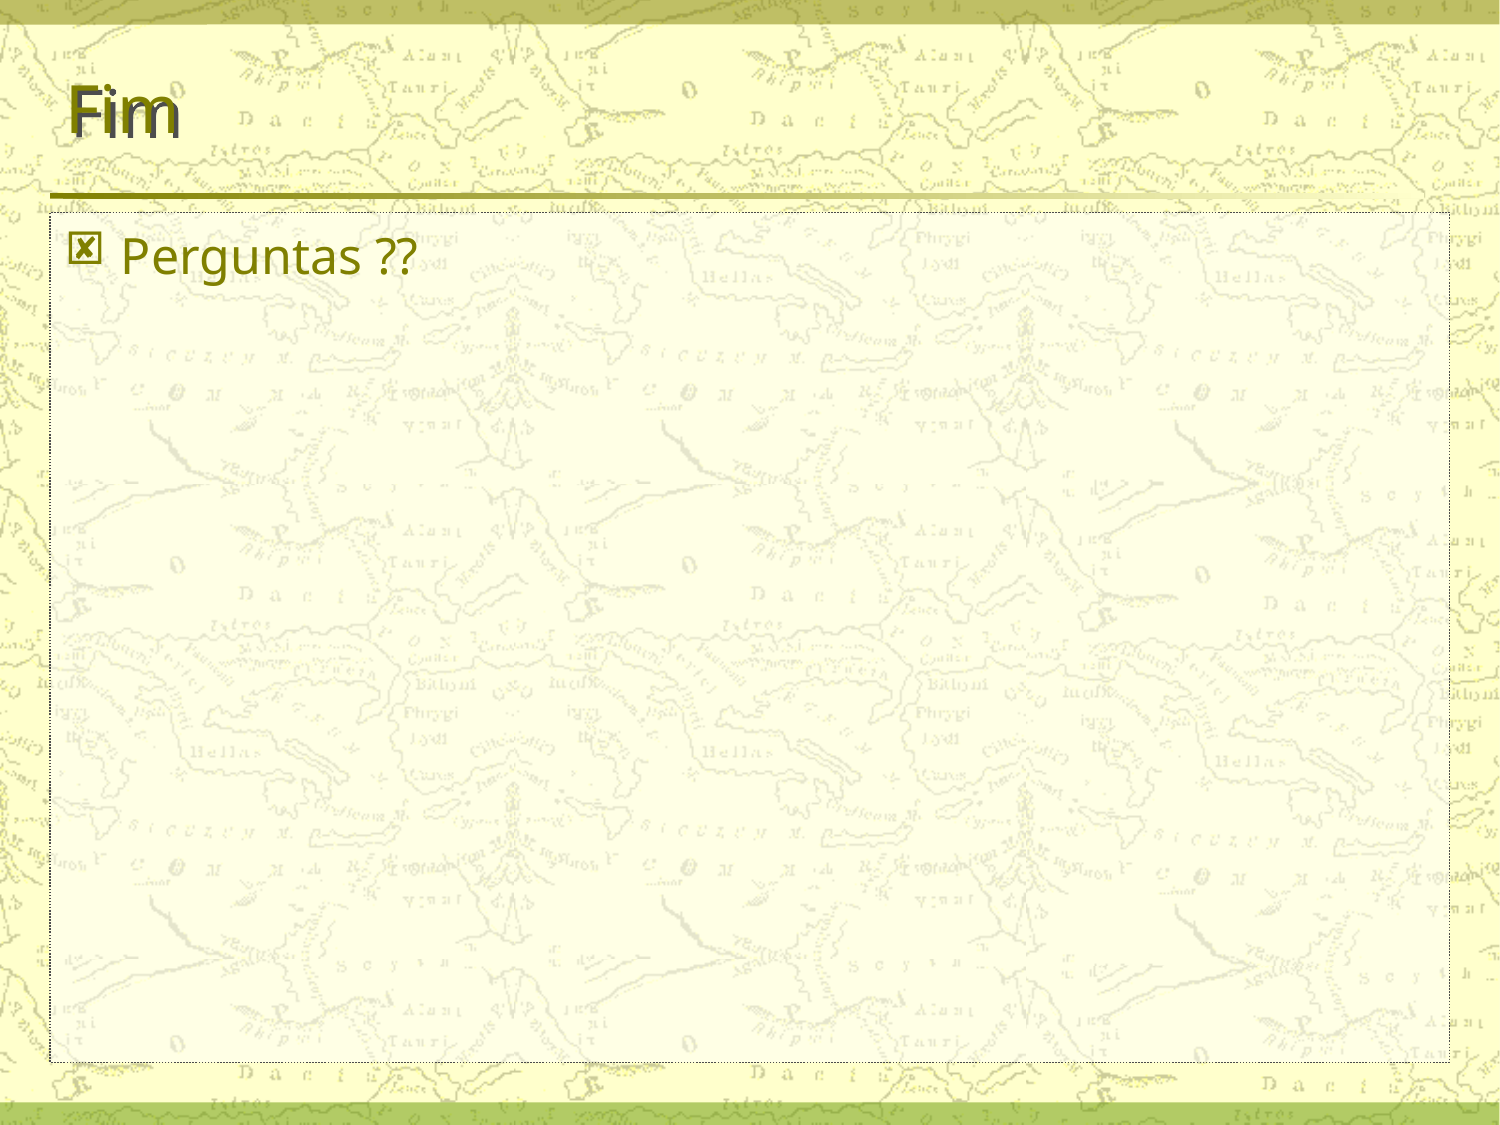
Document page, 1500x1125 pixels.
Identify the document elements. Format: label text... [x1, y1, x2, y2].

list Perguntas ?? [49, 212, 1450, 1063]
picture [0, 25, 1500, 1102]
title Fim [50, 39, 1450, 175]
